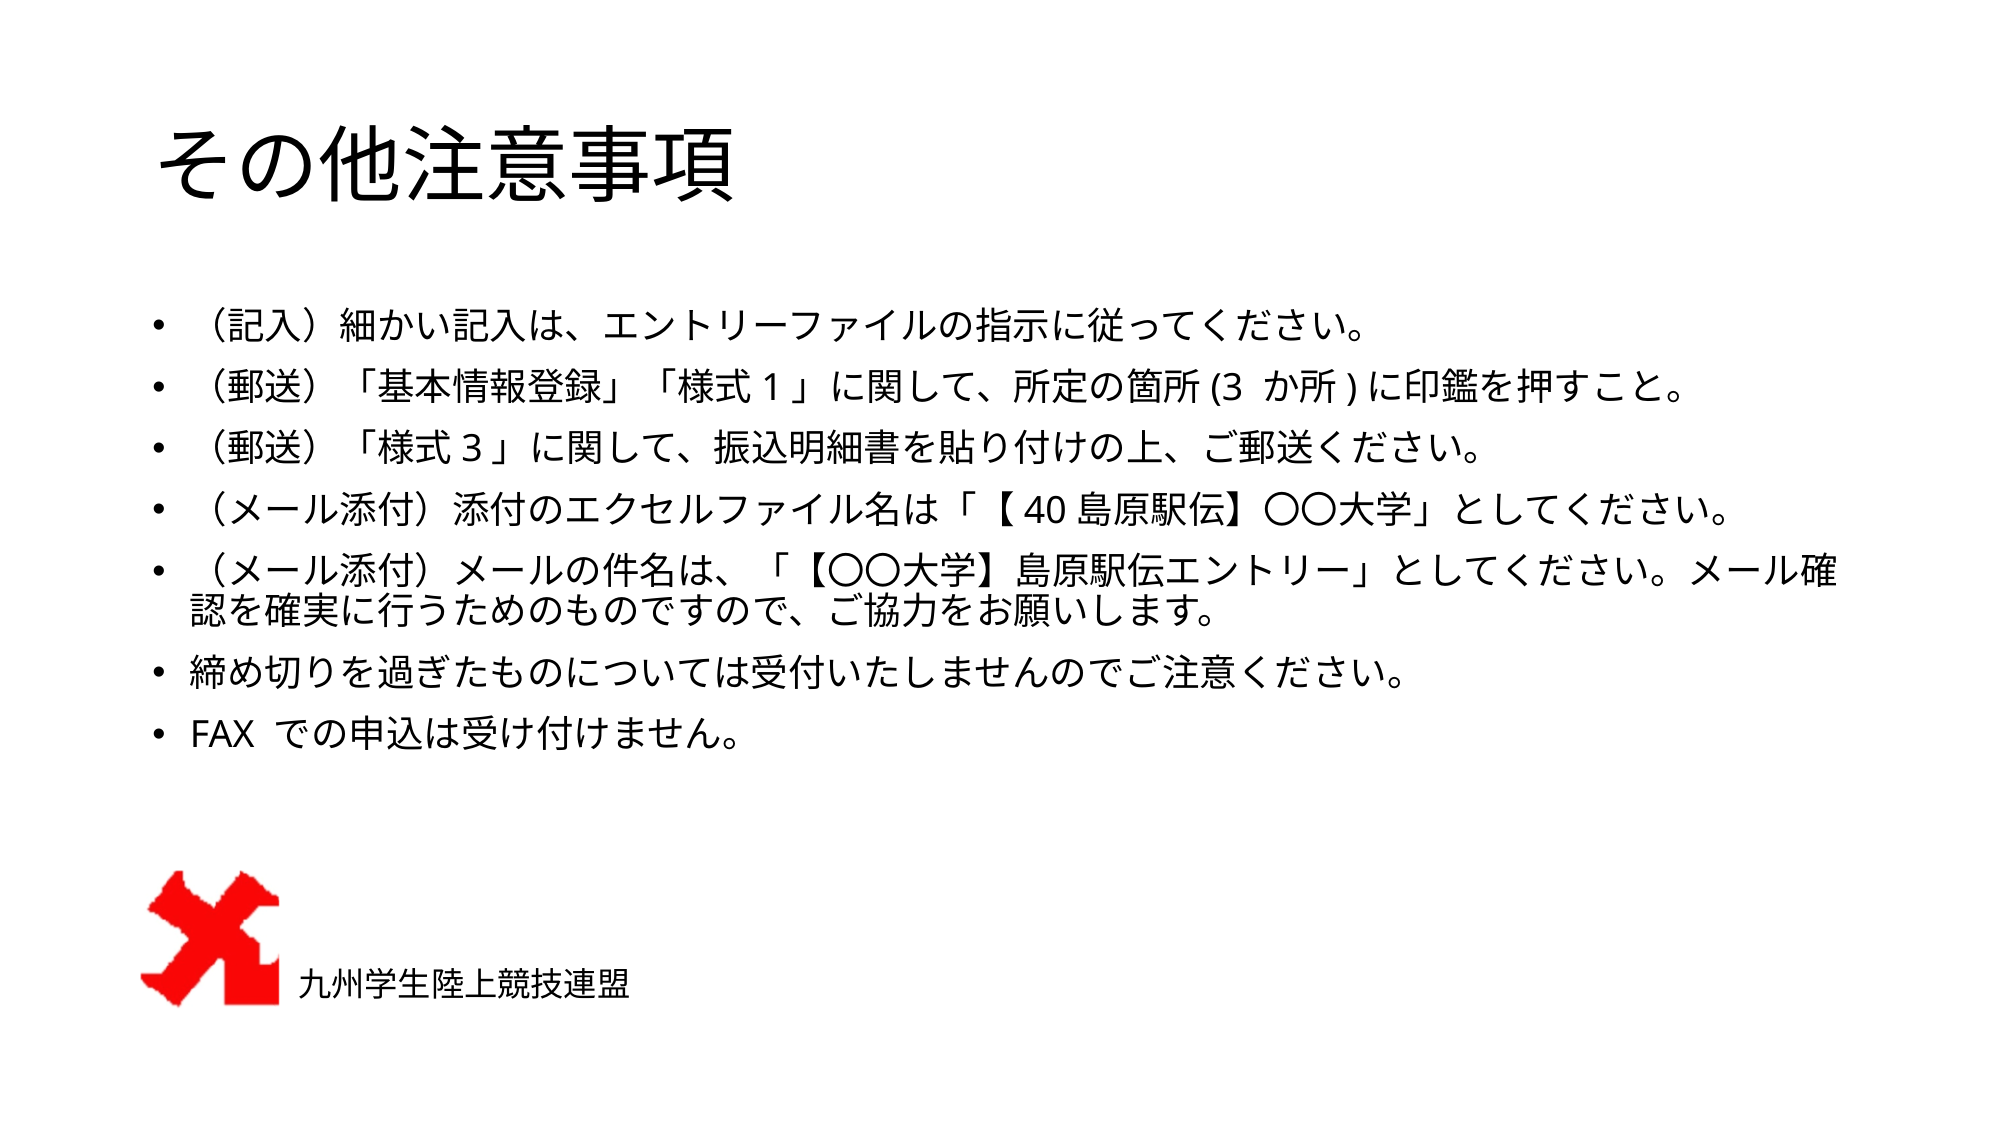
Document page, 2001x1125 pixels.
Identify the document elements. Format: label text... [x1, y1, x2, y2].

title その他注意事項 [137, 59, 1863, 278]
list （記入）細かい記入は、エントリーファイルの指示に従ってください。 （郵送）「基本情報登録」「様式1」に関して、所定の箇所(3 か所)に印鑑を押すこと。 （郵送）「様式3」に関して、振込明細書を貼り付けの上、ご郵送ください。 （メール添付）添付のエクセルファイル名は「【40島原駅伝】〇〇大学」としてください。 （メール添付）メールの件名は、「【〇〇大学】島原駅伝エントリー」としてください。メール確認を確実に行うためのものですので、ご協力をお願いします。 締め切りを過ぎたものについては受付いたしませんのでご注意ください。 FAX での申込は受け付けません。 [137, 299, 1863, 1014]
